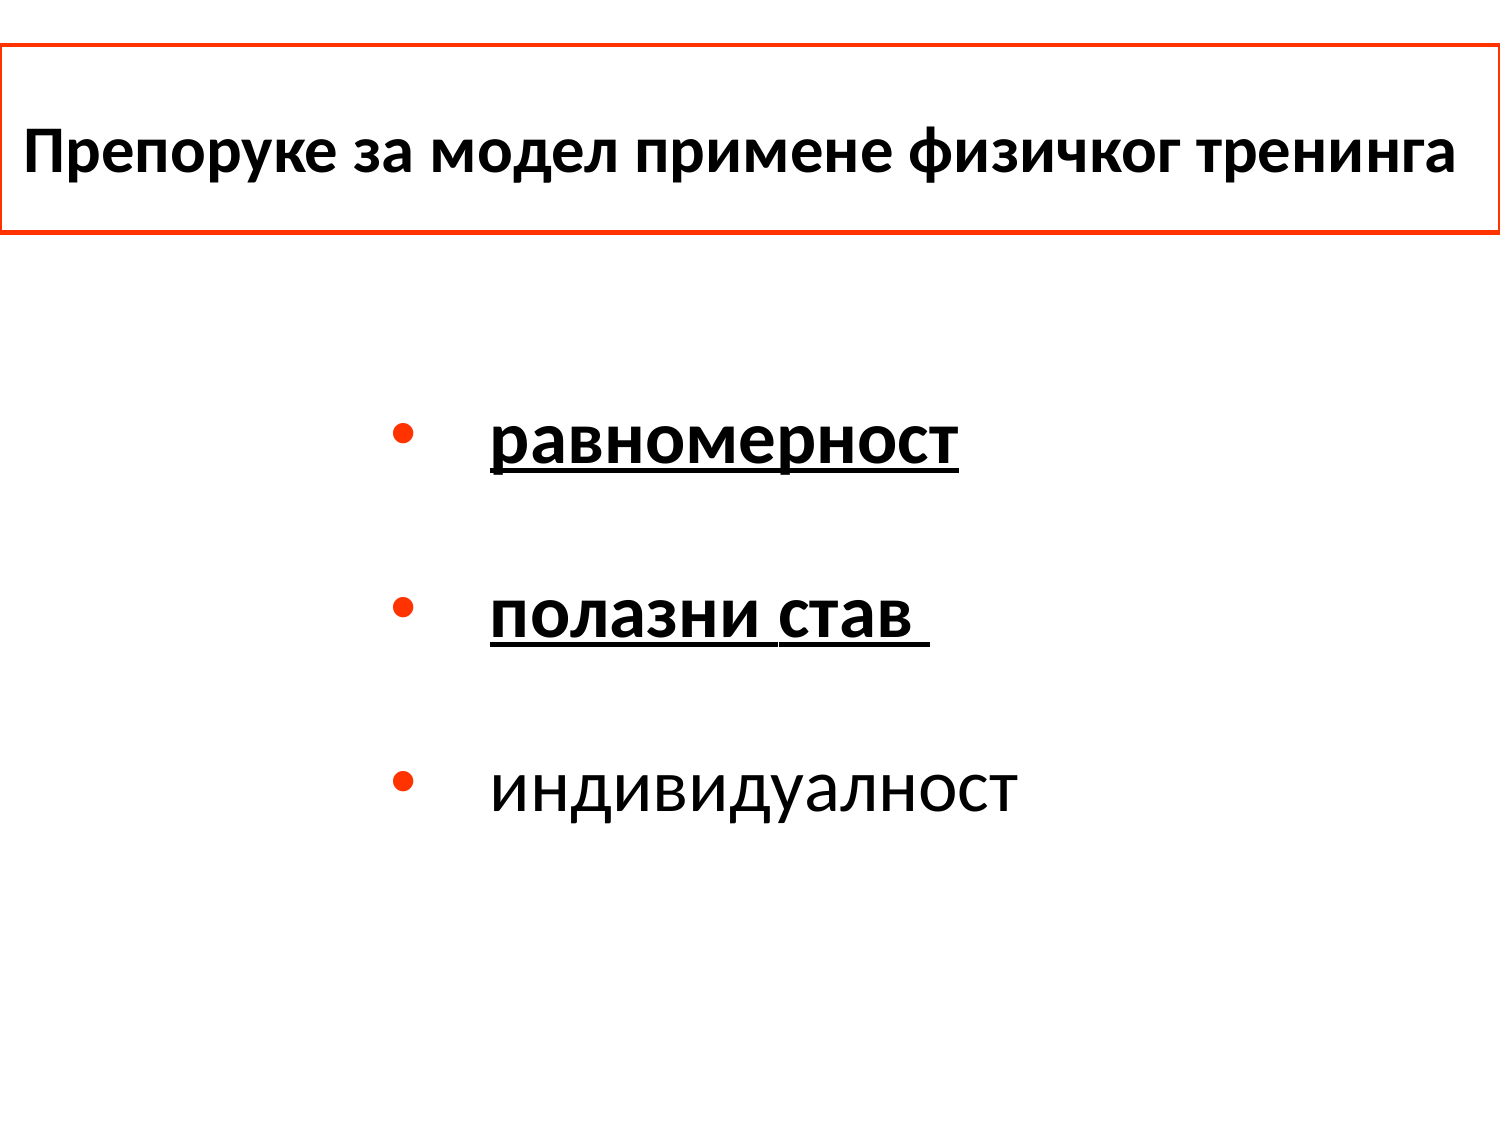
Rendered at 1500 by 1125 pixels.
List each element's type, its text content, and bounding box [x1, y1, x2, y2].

list равномерност полазни став индивидуалност [375, 398, 1313, 1055]
title Препоруке за модел примене физичког тренинга [0, 45, 1500, 233]
